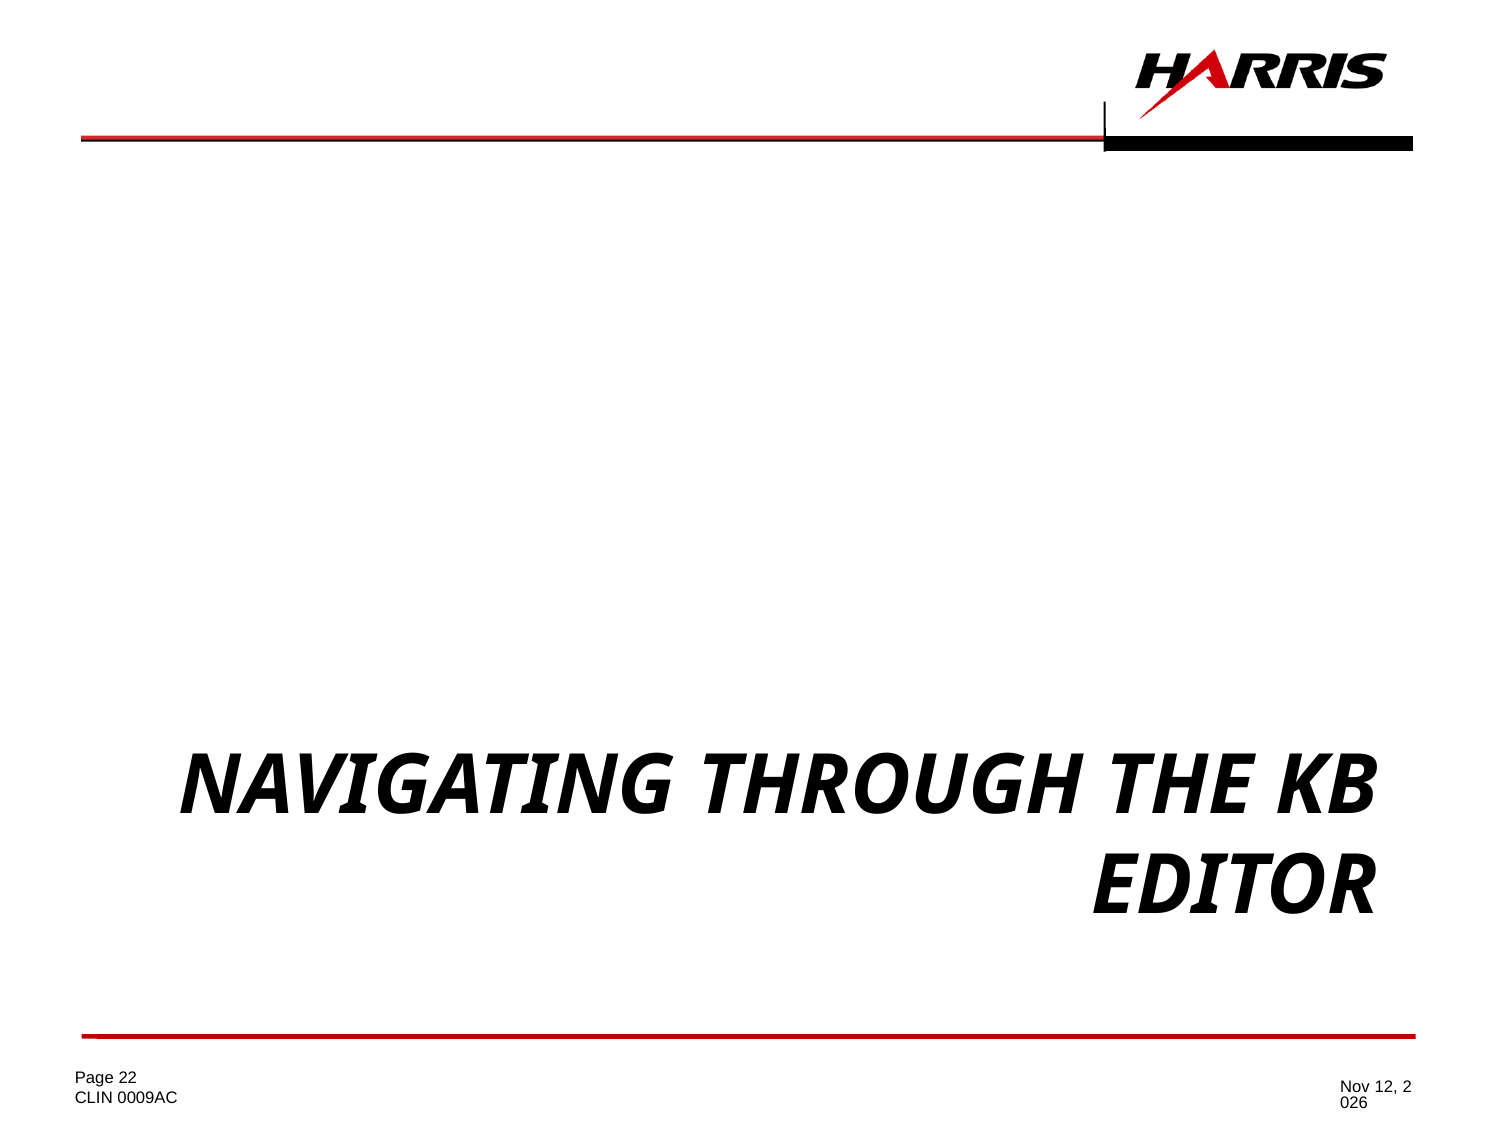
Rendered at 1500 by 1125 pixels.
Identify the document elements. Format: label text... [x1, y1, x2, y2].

picture [1135, 49, 1387, 119]
title Navigating Through THE KB Editor [118, 722, 1394, 947]
slide_number 6-Oct-14 [1324, 1063, 1435, 1108]
